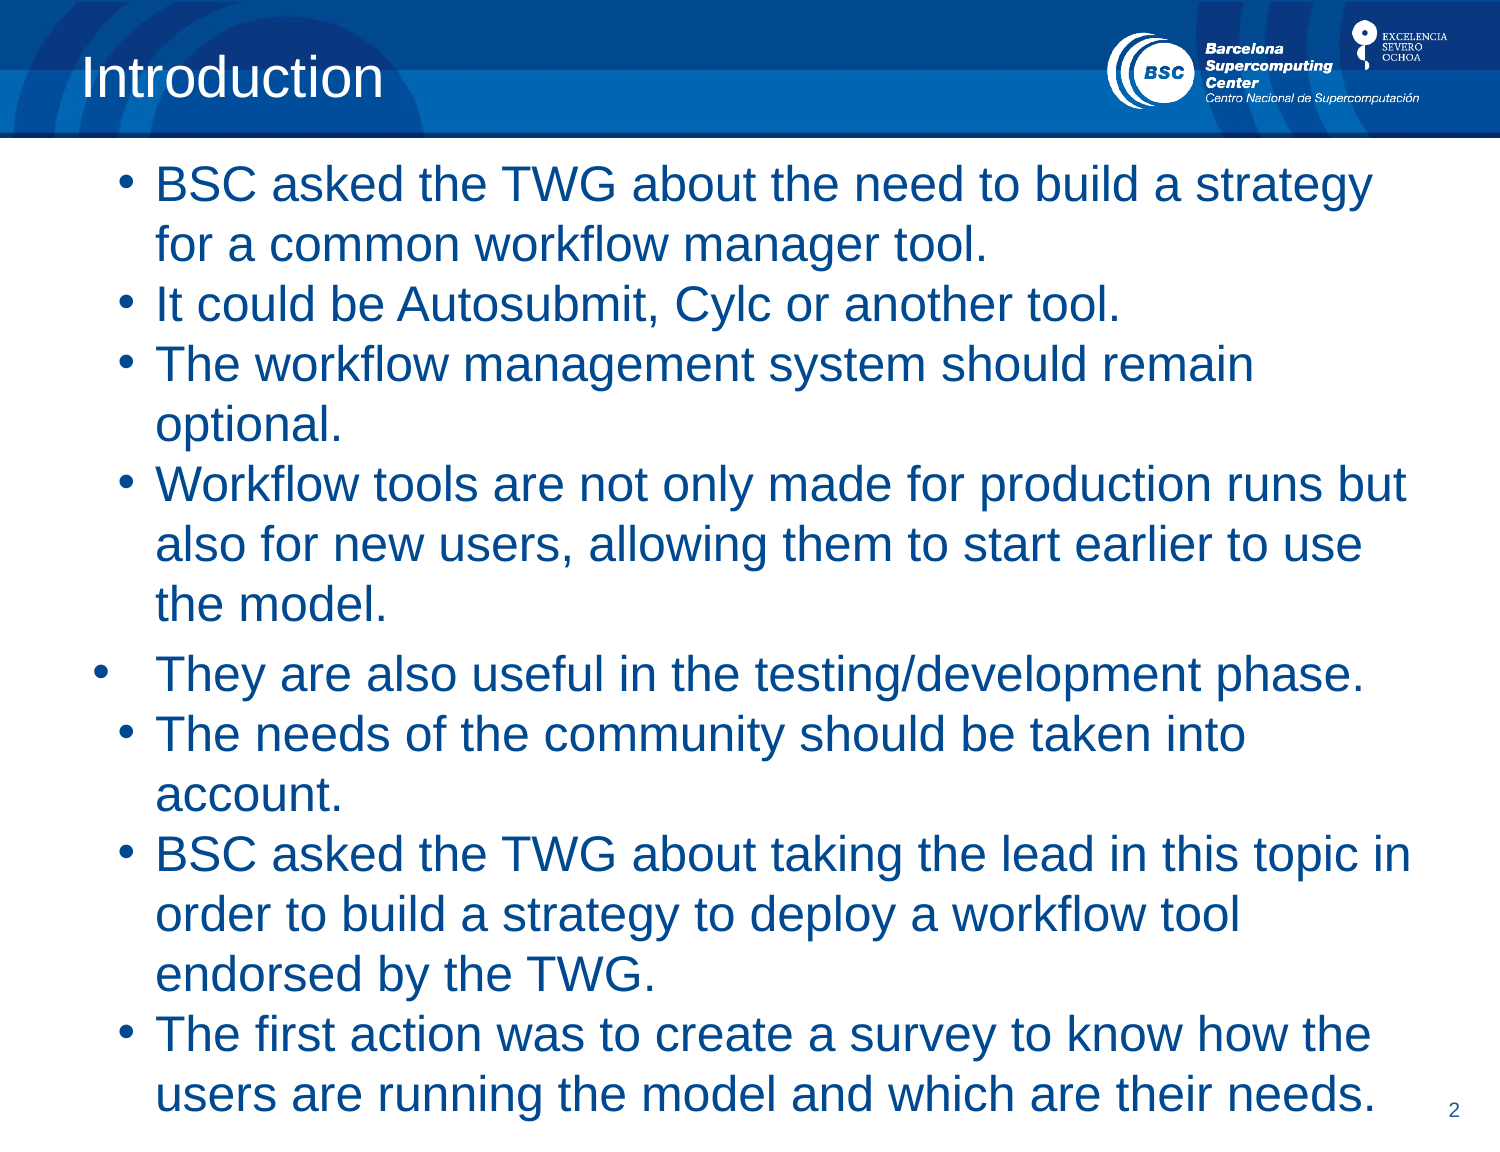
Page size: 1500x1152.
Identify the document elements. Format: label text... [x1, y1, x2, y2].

title Introduction [65, 23, 1081, 136]
picture [0, 0, 1500, 138]
list BSC asked the TWG about the need to build a strategy for a common workflow manager tool. It could be Autosubmit, Cylc or another tool. The workflow management system should remain optional. Workflow tools are not only made for production runs but also for new users, allowing them to start earlier to use the model. They are also useful in the testing/development phase. The needs of the community should be taken into account. BSC asked the TWG about taking the lead in this topic in order to build a strategy to deploy a workflow tool endorsed by the TWG. The first action was to create a survey to know how the users are running the model and which are their needs. [64, 136, 1432, 1043]
